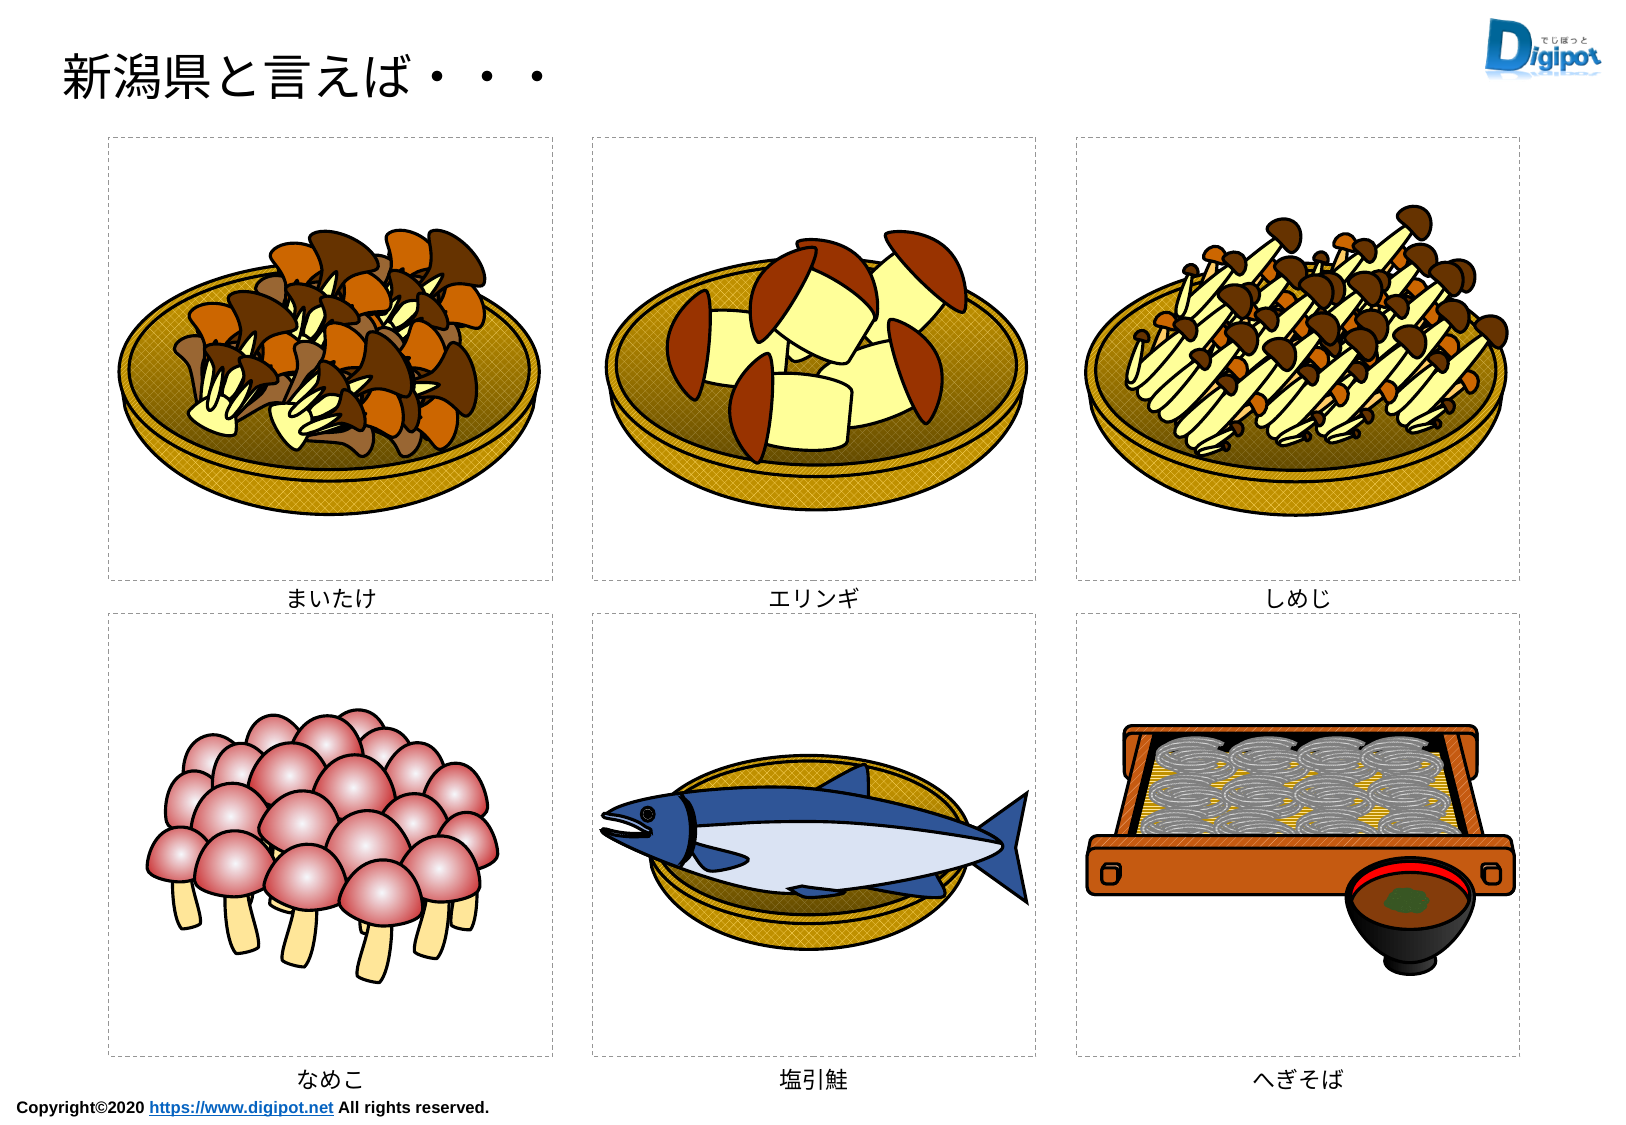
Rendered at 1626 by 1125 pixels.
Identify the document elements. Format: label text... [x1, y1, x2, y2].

text_box エリンギ [587, 577, 1041, 620]
picture [1485, 18, 1602, 82]
text_box へぎそば [1071, 1058, 1525, 1101]
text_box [147, 709, 498, 983]
text_box まいたけ [104, 577, 558, 620]
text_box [118, 242, 540, 515]
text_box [1085, 219, 1506, 516]
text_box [1087, 725, 1515, 975]
text_box なめこ [104, 1058, 558, 1101]
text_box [606, 236, 1027, 510]
text_box 塩引鮭 [587, 1058, 1041, 1101]
text_box 新潟県と言えば・・・ [47, 38, 578, 113]
text_box しめじ [1071, 577, 1525, 620]
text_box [601, 755, 1027, 950]
